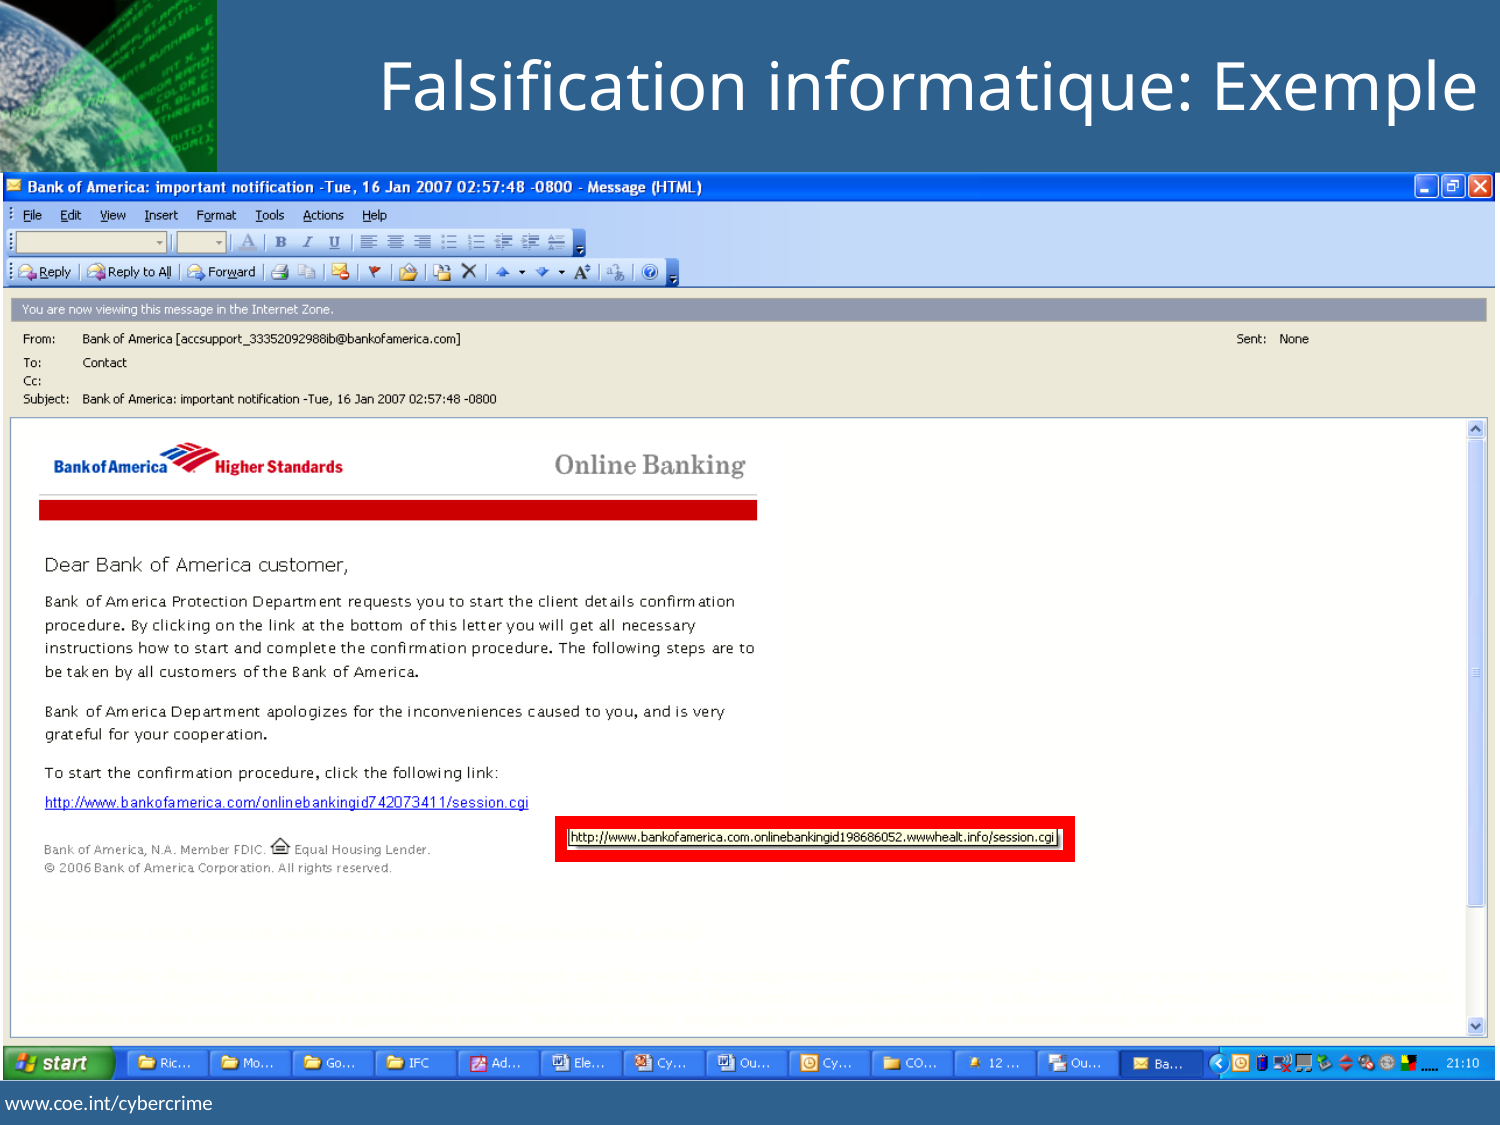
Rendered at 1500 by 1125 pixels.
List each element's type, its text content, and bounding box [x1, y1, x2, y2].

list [3, 172, 1495, 1080]
text_box Falsification informatique: Exemple [242, 36, 1495, 131]
picture [0, 0, 217, 173]
